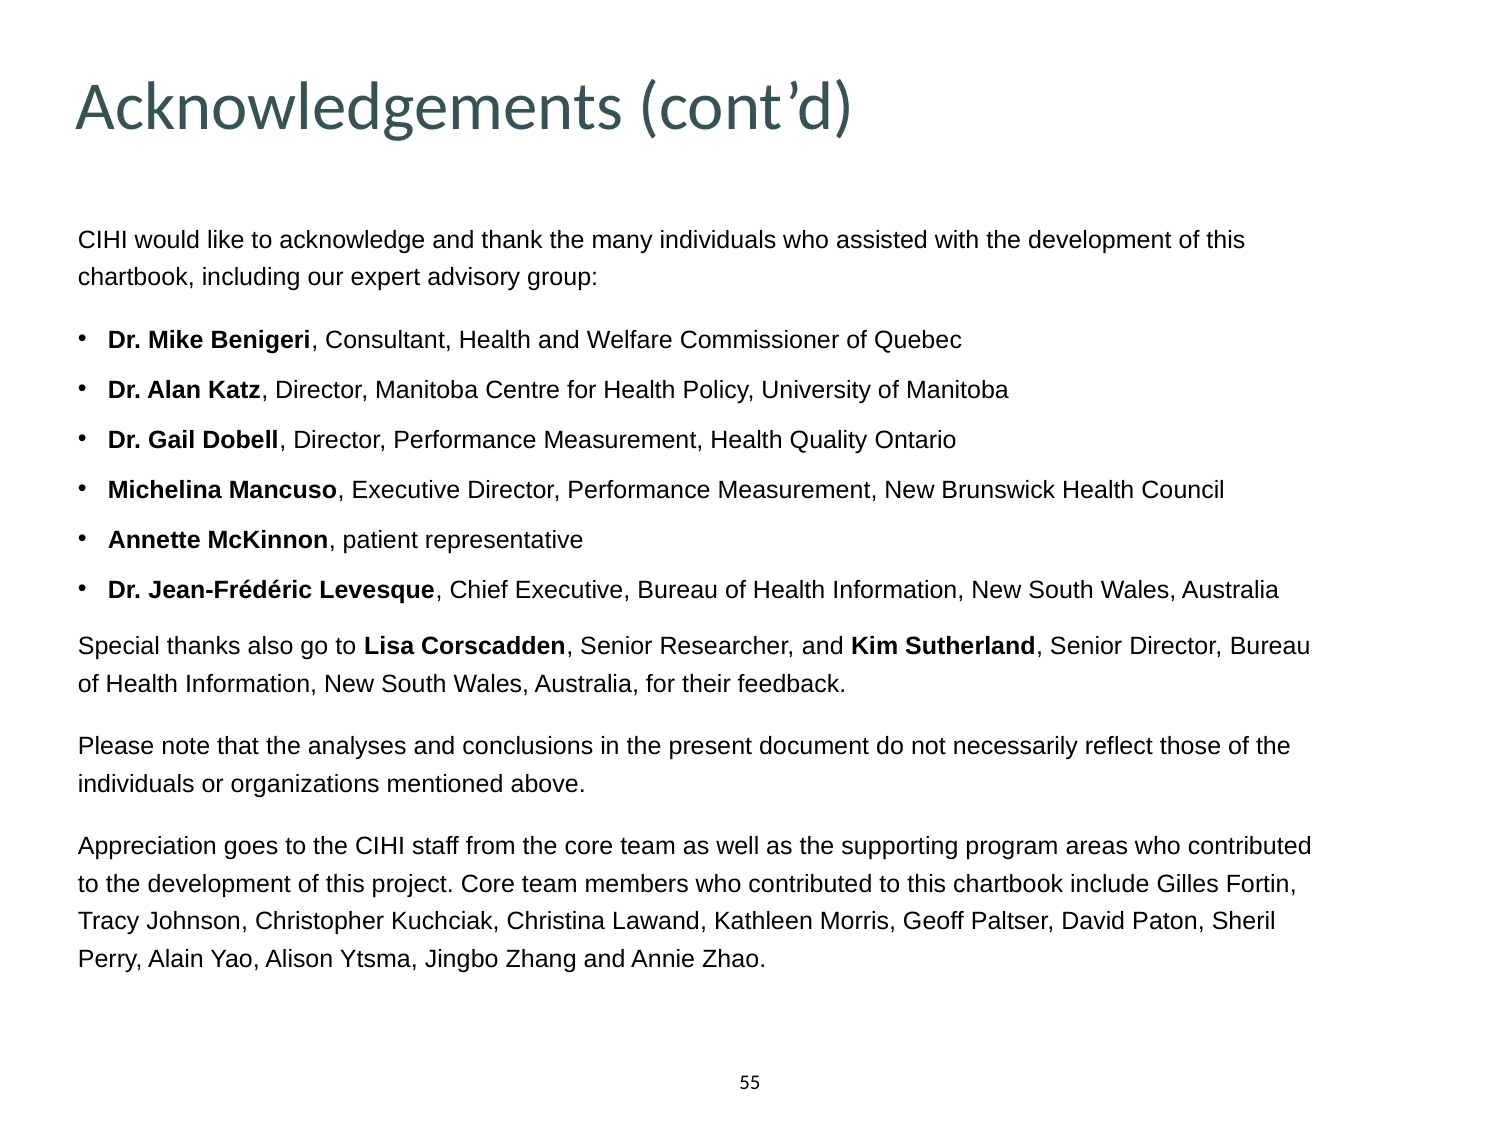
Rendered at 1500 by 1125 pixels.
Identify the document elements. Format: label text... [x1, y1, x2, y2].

list CIHI would like to acknowledge and thank the many individuals who assisted with the development of this chartbook, including our expert advisory group: Dr. Mike Benigeri, Consultant, Health and Welfare Commissioner of Quebec Dr. Alan Katz, Director, Manitoba Centre for Health Policy, University of Manitoba Dr. Gail Dobell, Director, Performance Measurement, Health Quality Ontario Michelina Mancuso, Executive Director, Performance Measurement, New Brunswick Health Council Annette McKinnon, patient representative Dr. Jean-Frédéric Levesque, Chief Executive, Bureau of Health Information, New South Wales, Australia Special thanks also go to Lisa Corscadden, Senior Researcher, and Kim Sutherland, Senior Director, Bureau of Health Information, New South Wales, Australia, for their feedback. Please note that the analyses and conclusions in the present document do not necessarily reflect those of the individuals or organizations mentioned above. Appreciation goes to the CIHI staff from the core team as well as the supporting program areas who contributed to the development of this project. Core team members who contributed to this chartbook include Gilles Fortin, Tracy Johnson, Christopher Kuchciak, Christina Lawand, Kathleen Morris, Geoff Paltser, David Paton, Sheril Perry, Alain Yao, Alison Ytsma, Jingbo Zhang and Annie Zhao. [63, 208, 1363, 951]
title Acknowledgements (cont’d) [60, 60, 1411, 152]
